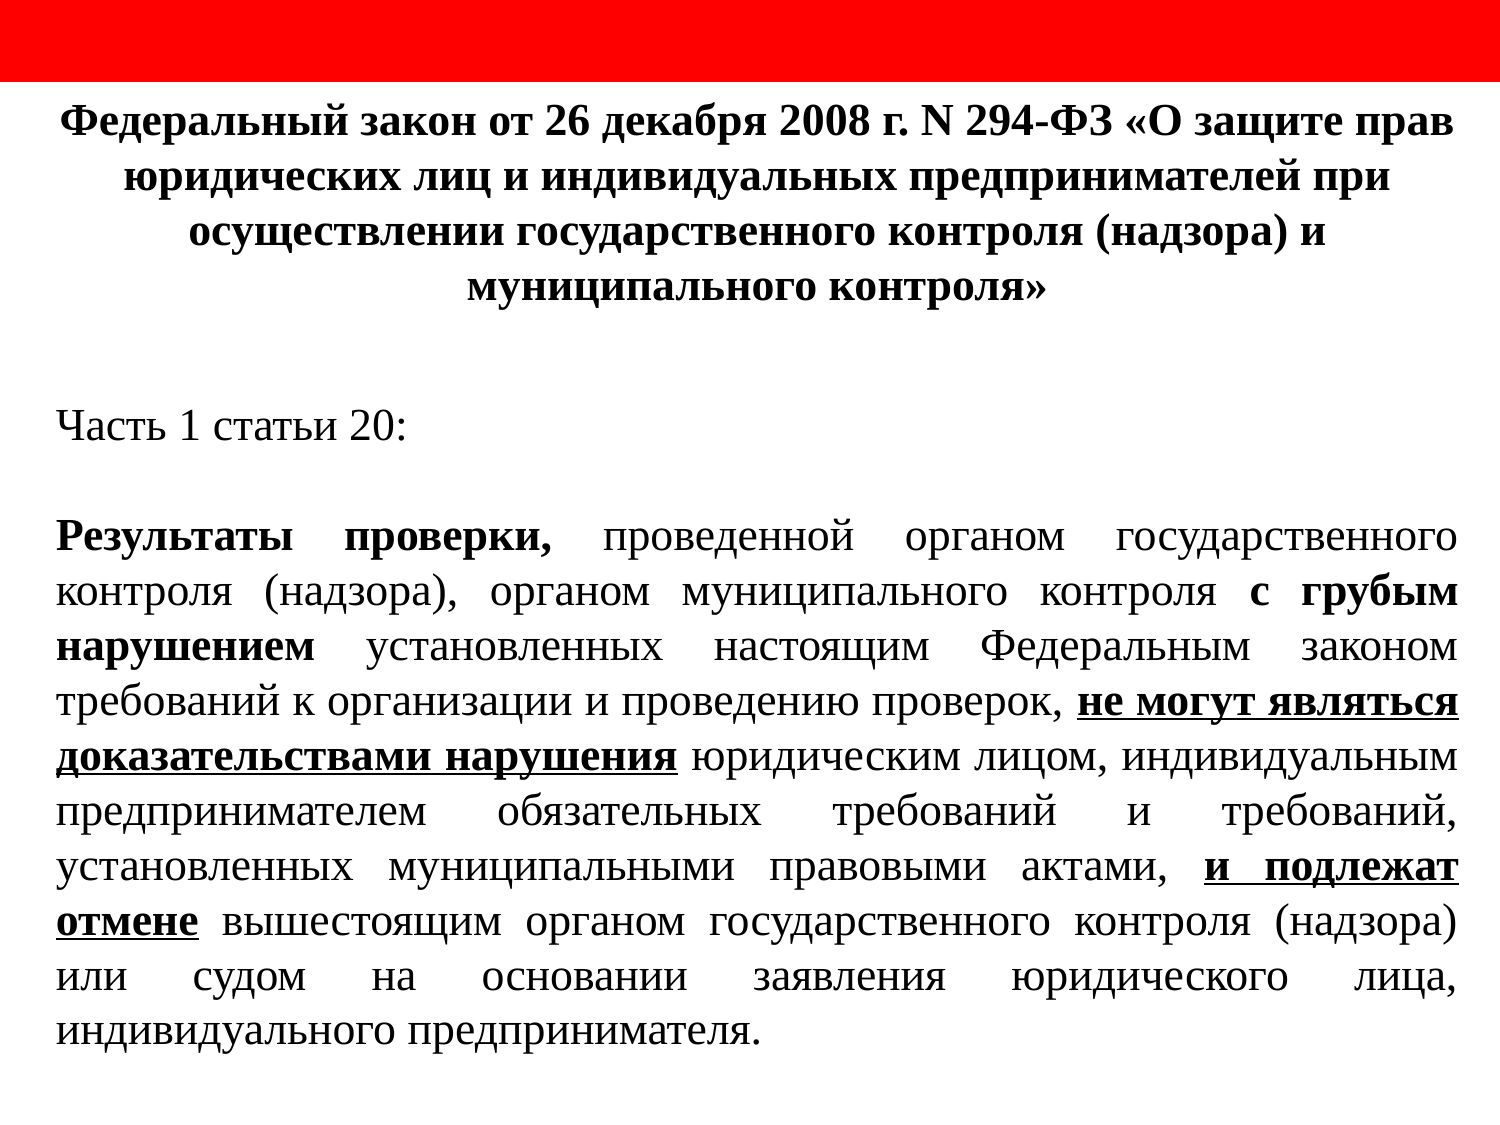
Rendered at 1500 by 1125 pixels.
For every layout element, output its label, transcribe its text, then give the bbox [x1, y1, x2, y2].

text_box Федеральный закон от 26 декабря 2008 г. N 294-ФЗ «О защите прав юридических лиц и индивидуальных предпринимателей при осуществлении государственного контроля (надзора) и муниципального контроля» [41, 84, 1474, 208]
text_box [0, 0, 1500, 84]
text_box Часть 1 статьи 20: Результаты проверки, проведенной органом государственного контроля (надзора), органом муниципального контроля с грубым нарушением установленных настоящим Федеральным законом требований к организации и проведению проверок, не могут являться доказательствами нарушения юридическим лицом, индивидуальным предпринимателем обязательных требований и требований, установленных муниципальными правовыми актами, и подлежат отмене вышестоящим органом государственного контроля (надзора) или судом на основании заявления юридического лица, индивидуального предпринимателя. [41, 332, 1474, 1062]
